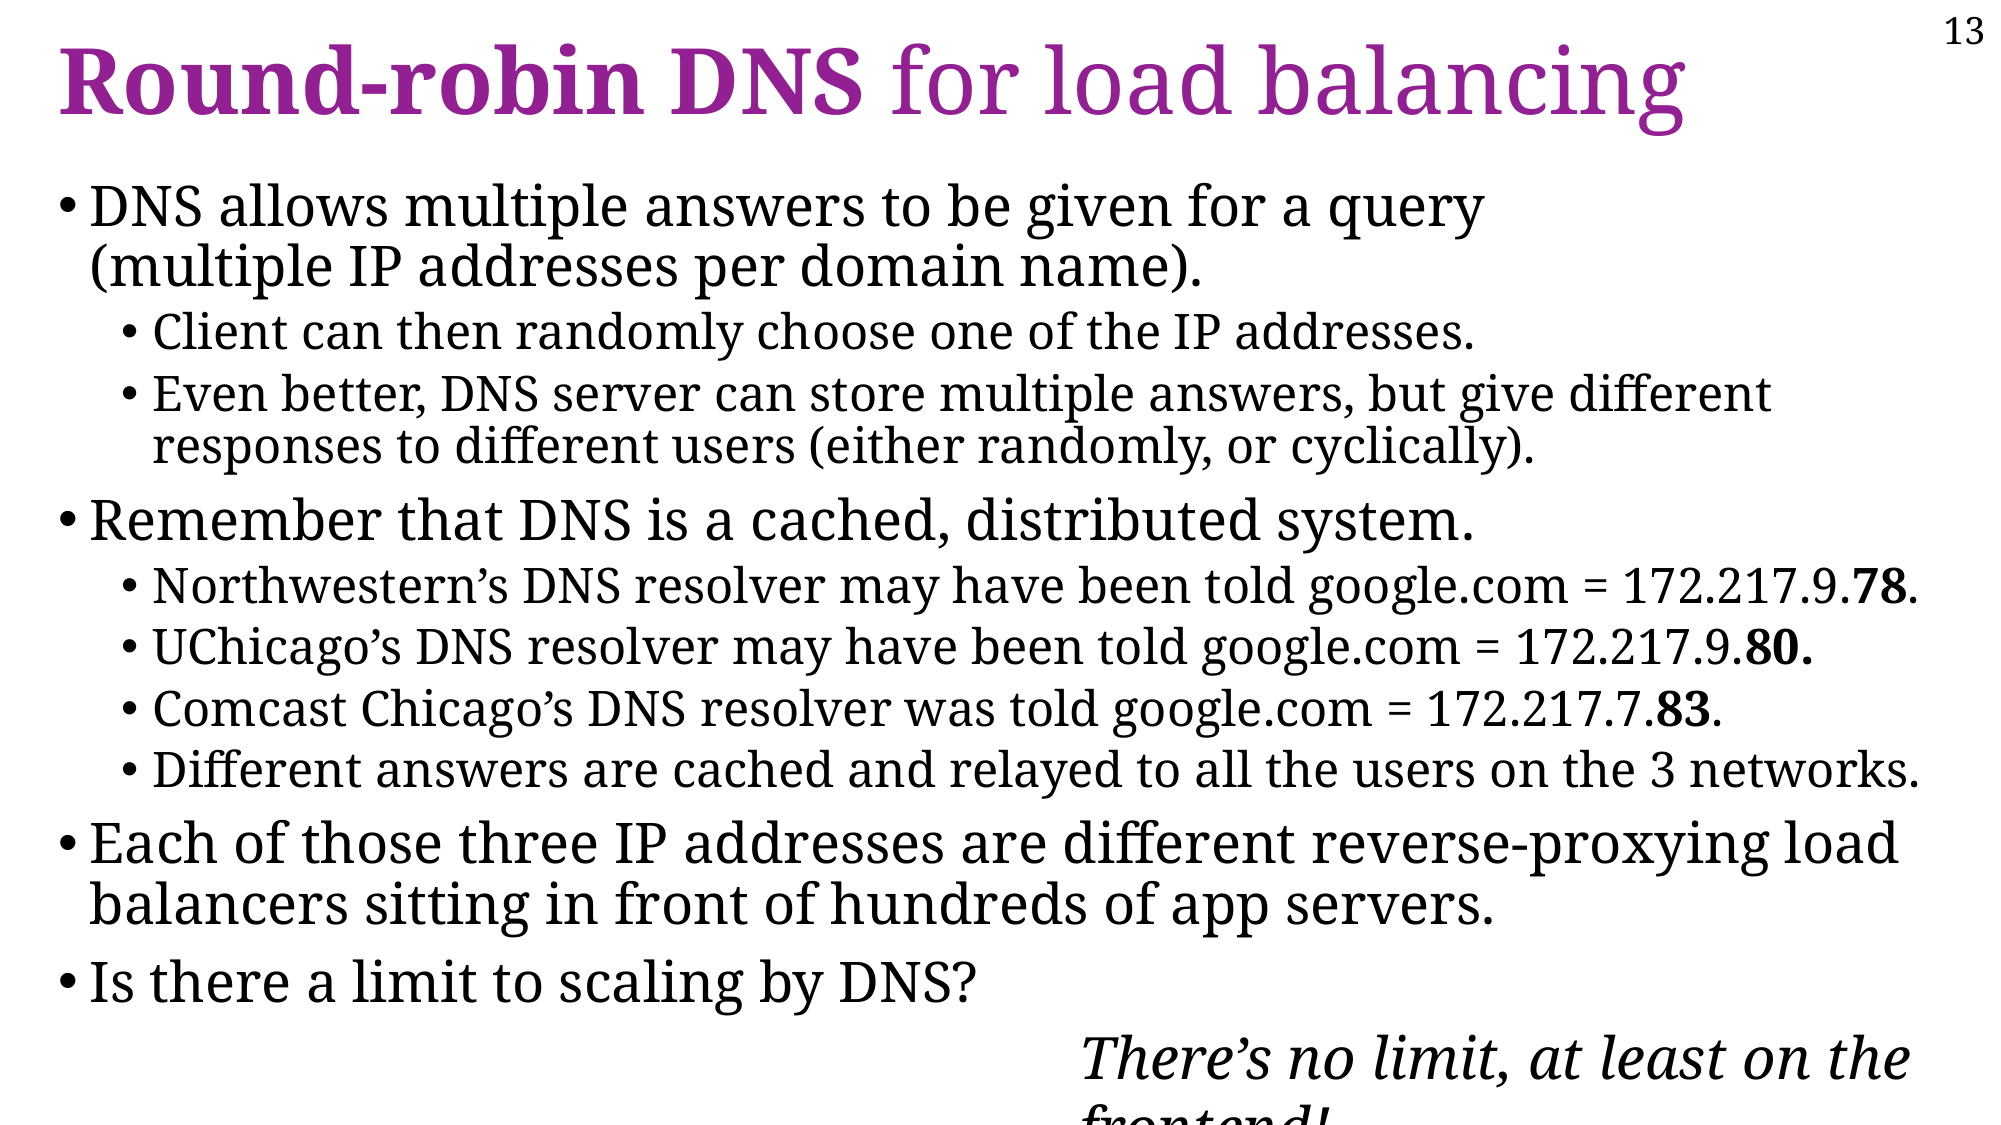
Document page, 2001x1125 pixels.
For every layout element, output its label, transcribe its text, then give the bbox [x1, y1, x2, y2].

text_box 13 [1901, 0, 2000, 60]
title Round-robin DNS for load balancing [43, 25, 1953, 144]
list DNS allows multiple answers to be given for a query (multiple IP addresses per domain name). Client can then randomly choose one of the IP addresses. Even better, DNS server can store multiple answers, but give different responses to different users (either randomly, or cyclically). Remember that DNS is a cached, distributed system. Northwestern’s DNS resolver may have been told google.com = 172.217.9.78. UChicago’s DNS resolver may have been told google.com = 172.217.9.80. Comcast Chicago’s DNS resolver was told google.com = 172.217.7.83. Different answers are cached and relayed to all the users on the 3 networks. Each of those three IP addresses are different reverse-proxying load balancers sitting in front of hundreds of app servers. Is there a limit to scaling by DNS? [43, 170, 1953, 1106]
text_box There’s no limit, at least on the frontend! [1065, 1013, 1957, 1125]
